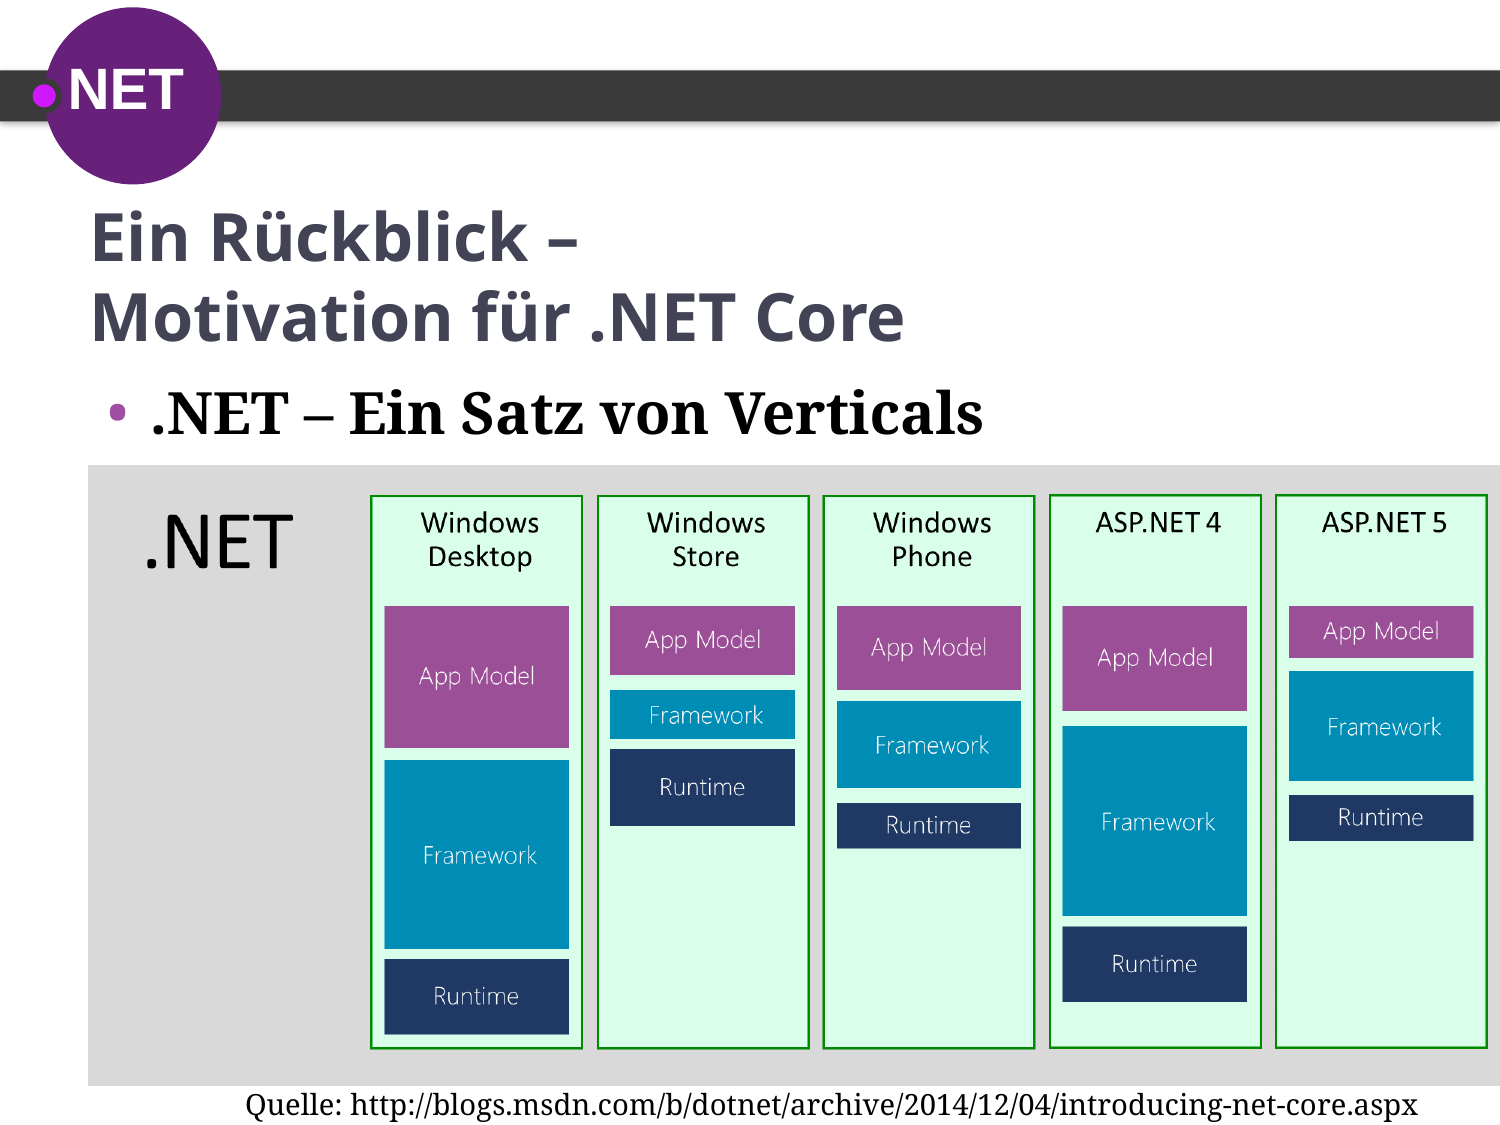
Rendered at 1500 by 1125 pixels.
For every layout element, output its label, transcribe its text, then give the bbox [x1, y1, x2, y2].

list .NET – Ein Satz von Verticals [75, 368, 1425, 1079]
title Ein Rückblick – Motivation für .NET Core [75, 187, 1425, 363]
text_box Quelle: http://blogs.msdn.com/b/dotnet/archive/2014/12/04/introducing-net-core.aspx [230, 1098, 1447, 1125]
picture [88, 463, 1500, 1087]
